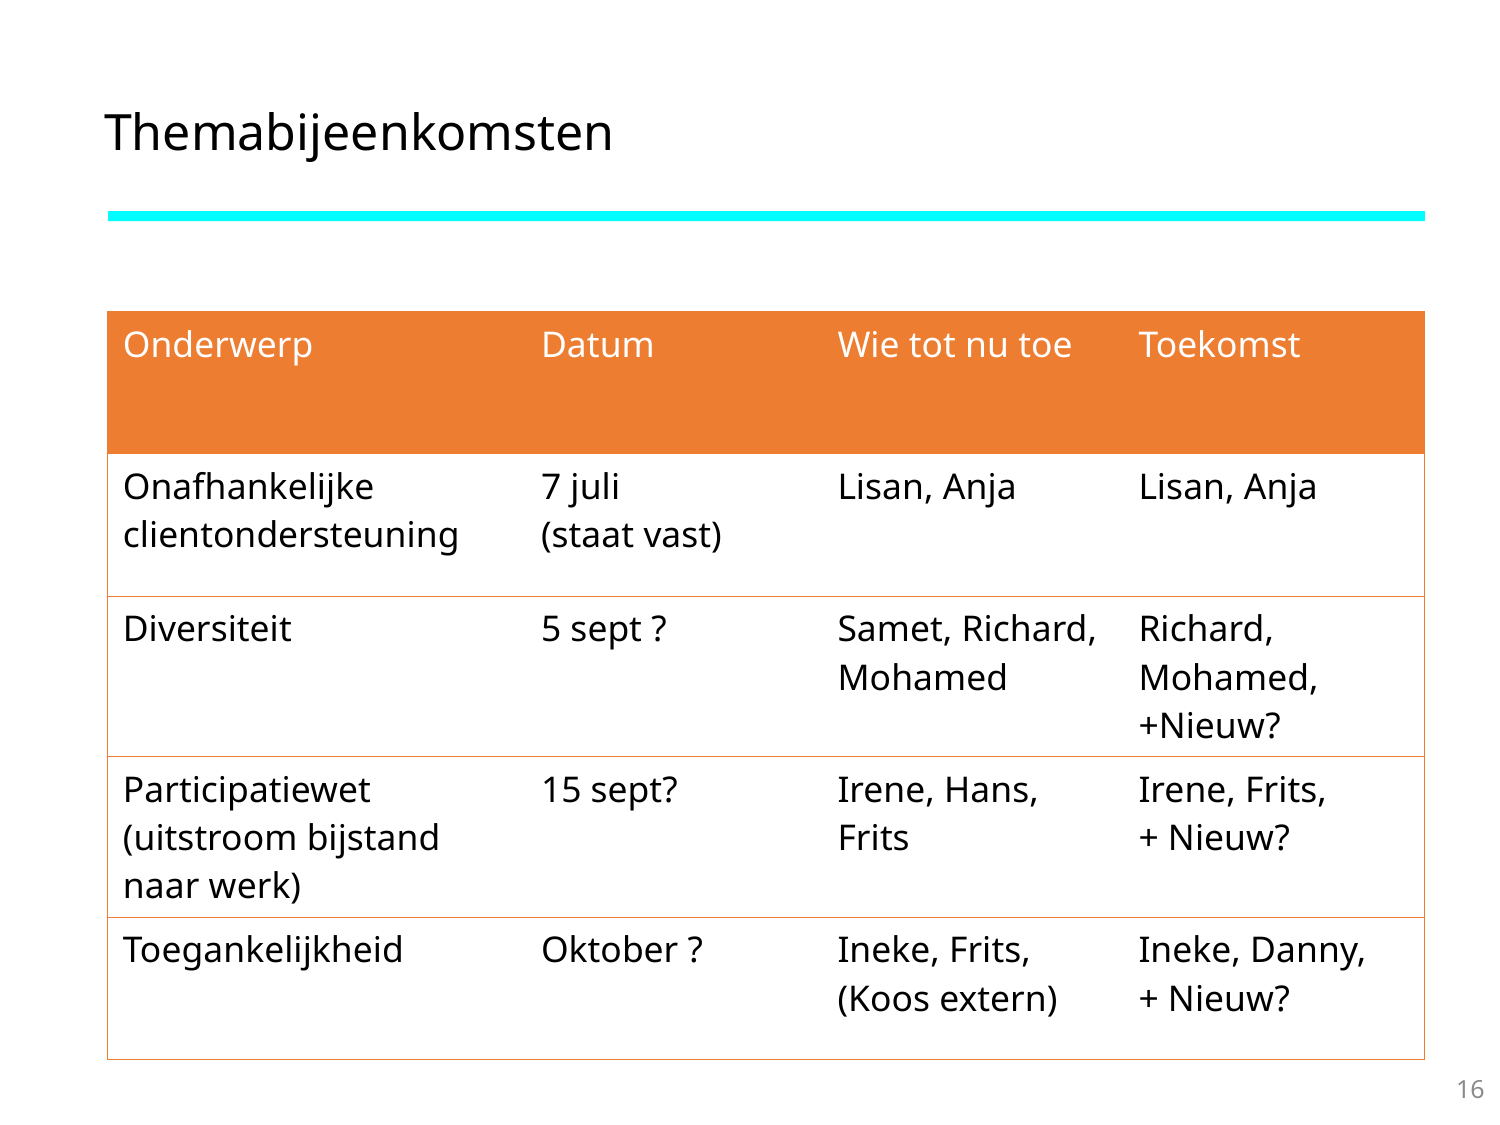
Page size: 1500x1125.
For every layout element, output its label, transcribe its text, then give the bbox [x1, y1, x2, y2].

table_cell 15 sept? [526, 757, 822, 917]
table_cell Toegankelijkheid [108, 918, 526, 1059]
table_cell 7 juli (staat vast) [526, 454, 822, 596]
table_header Datum [526, 312, 822, 453]
title Themabijeenkomsten [89, 58, 1425, 210]
table_cell Ineke, Frits, (Koos extern) [822, 918, 1124, 1059]
table_cell Irene, Hans, Frits [822, 757, 1124, 917]
table_cell Irene, Frits, + Nieuw? [1124, 757, 1424, 917]
table_cell Diversiteit [108, 597, 526, 756]
table_cell 5 sept ? [526, 597, 822, 756]
table_cell Ineke, Danny, + Nieuw? [1124, 918, 1424, 1059]
table_header Toekomst [1124, 312, 1424, 453]
table_cell Onafhankelijke clientondersteuning [108, 454, 526, 596]
slide_number 16 [1162, 1060, 1500, 1121]
table_cell Oktober ? [526, 918, 822, 1059]
table_cell Samet, Richard, Mohamed [822, 597, 1124, 756]
table_header Onderwerp [108, 312, 526, 453]
table_header Wie tot nu toe [822, 312, 1124, 453]
table_cell Lisan, Anja [822, 454, 1124, 596]
table_cell Participatiewet (uitstroom bijstand naar werk) [108, 757, 526, 917]
table_cell Lisan, Anja [1124, 454, 1424, 596]
table_cell Richard, Mohamed, +Nieuw? [1124, 597, 1424, 756]
